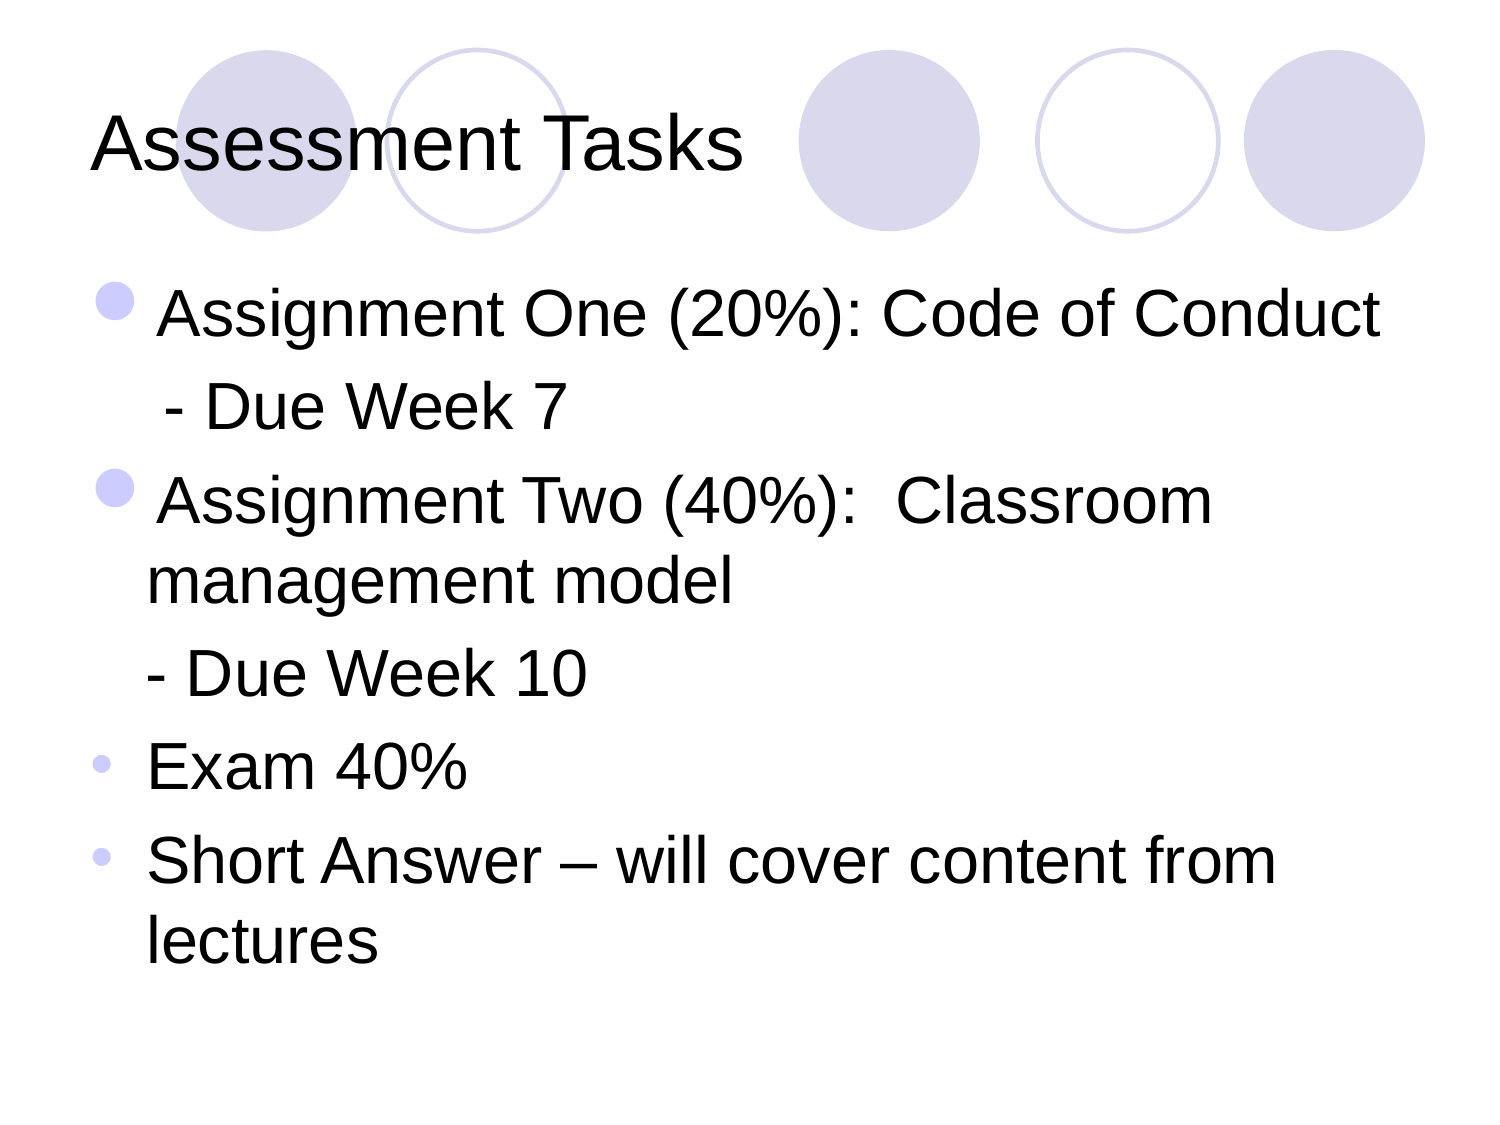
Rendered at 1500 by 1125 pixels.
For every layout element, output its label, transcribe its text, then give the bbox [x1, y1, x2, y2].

list Assignment One (20%): Code of Conduct - Due Week 7 Assignment Two (40%): Classroom management model - Due Week 10 Exam 40% Short Answer – will cover content from lectures [74, 262, 1426, 1006]
title Assessment Tasks [74, 44, 1426, 233]
